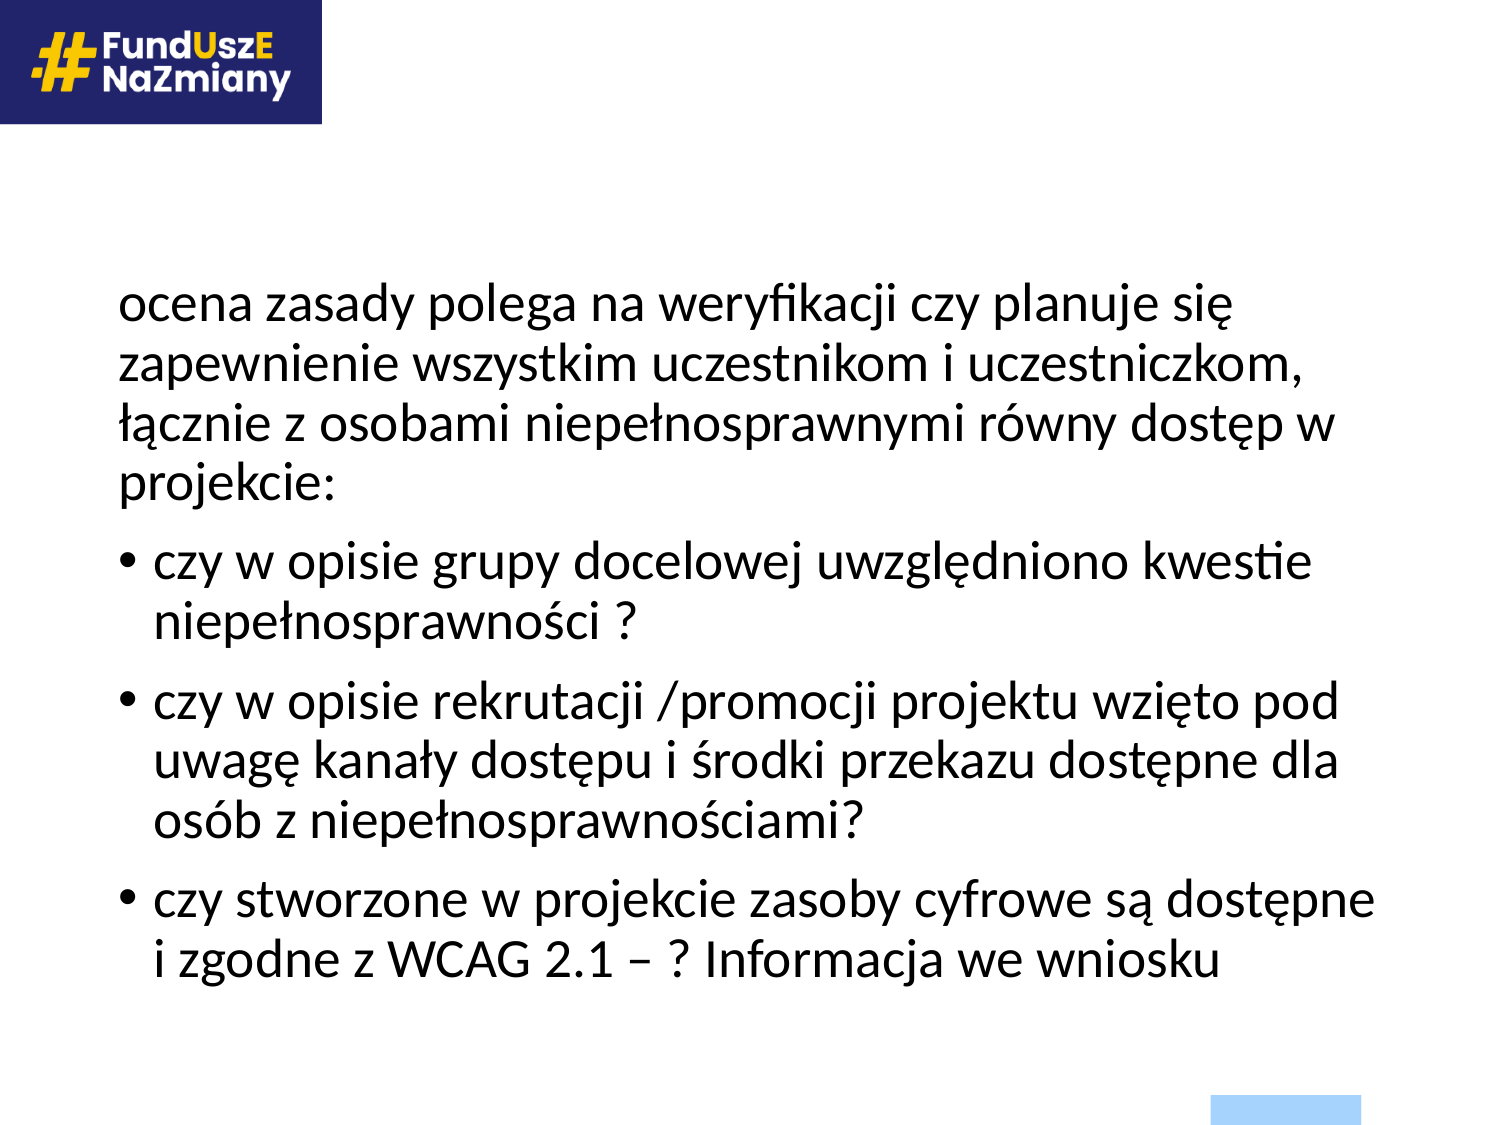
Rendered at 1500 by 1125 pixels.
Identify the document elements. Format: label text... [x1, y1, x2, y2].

picture [0, 0, 1500, 1125]
list ocena zasady polega na weryfikacji czy planuje się zapewnienie wszystkim uczestnikom i uczestniczkom, łącznie z osobami niepełnosprawnymi równy dostęp w projekcie: czy w opisie grupy docelowej uwzględniono kwestie niepełnosprawności ? czy w opisie rekrutacji /promocji projektu wzięto pod uwagę kanały dostępu i środki przekazu dostępne dla osób z niepełnosprawnościami? czy stworzone w projekcie zasoby cyfrowe są dostępne i zgodne z WCAG 2.1 – ? Informacja we wniosku [103, 266, 1397, 1045]
